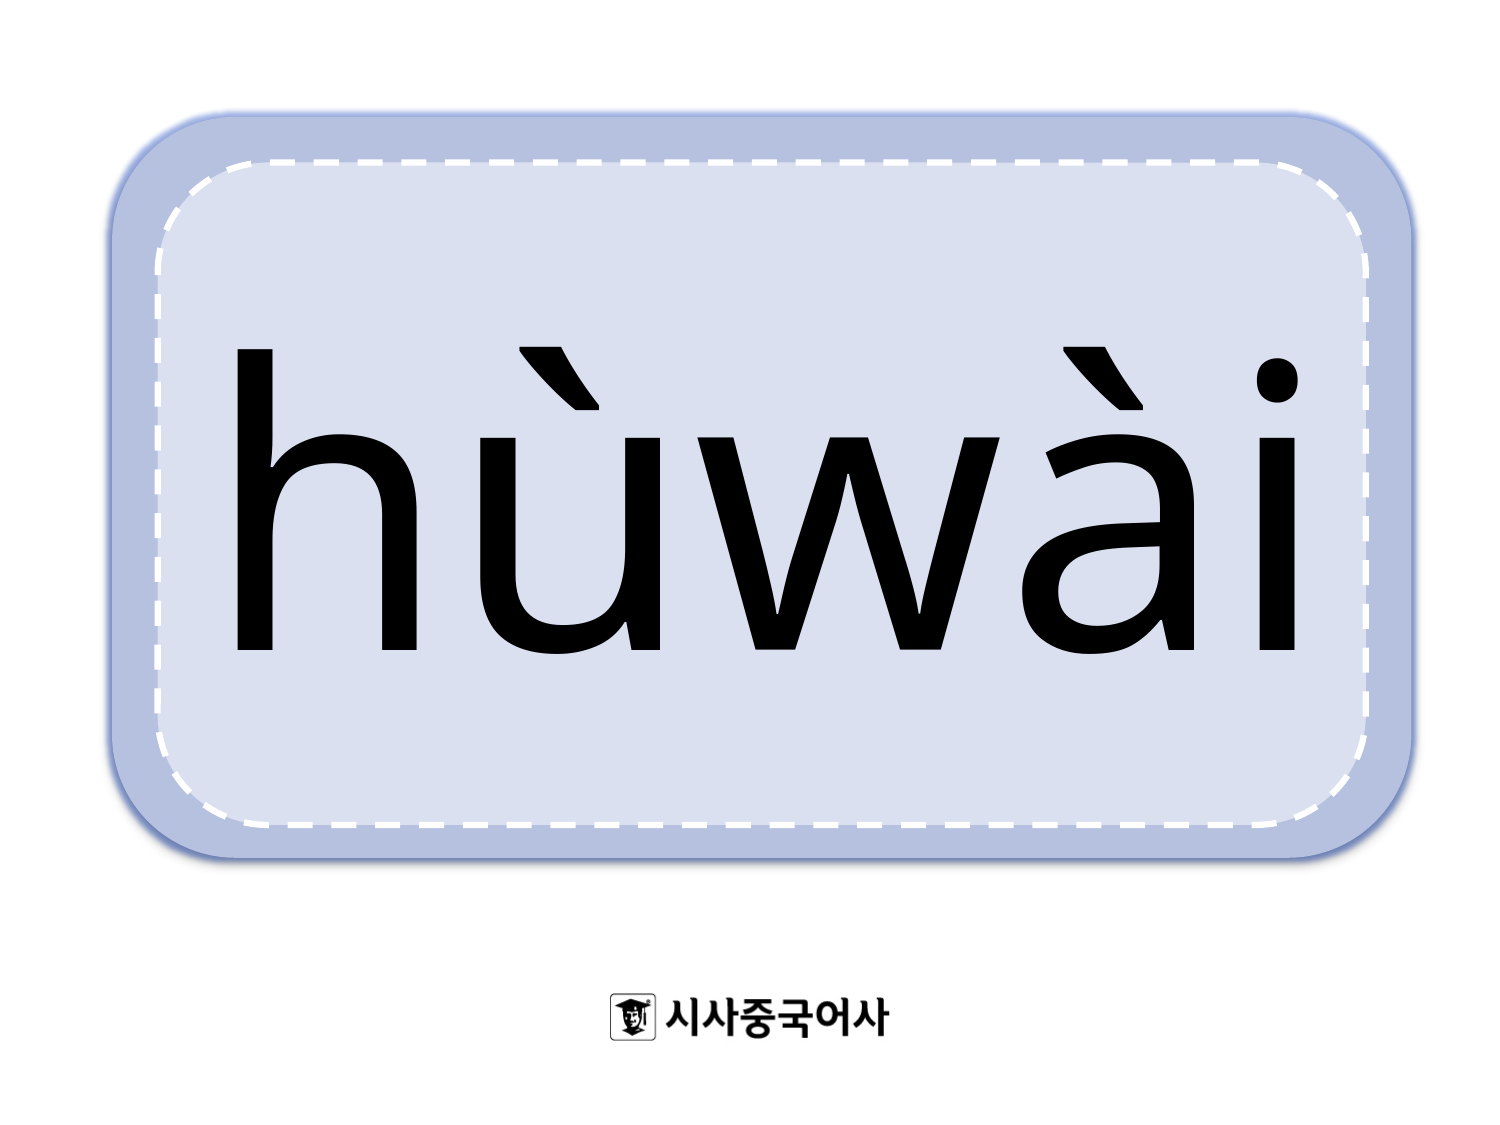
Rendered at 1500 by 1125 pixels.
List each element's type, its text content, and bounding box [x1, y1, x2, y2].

picture [602, 987, 898, 1047]
text_box hùwài [162, 160, 1371, 824]
